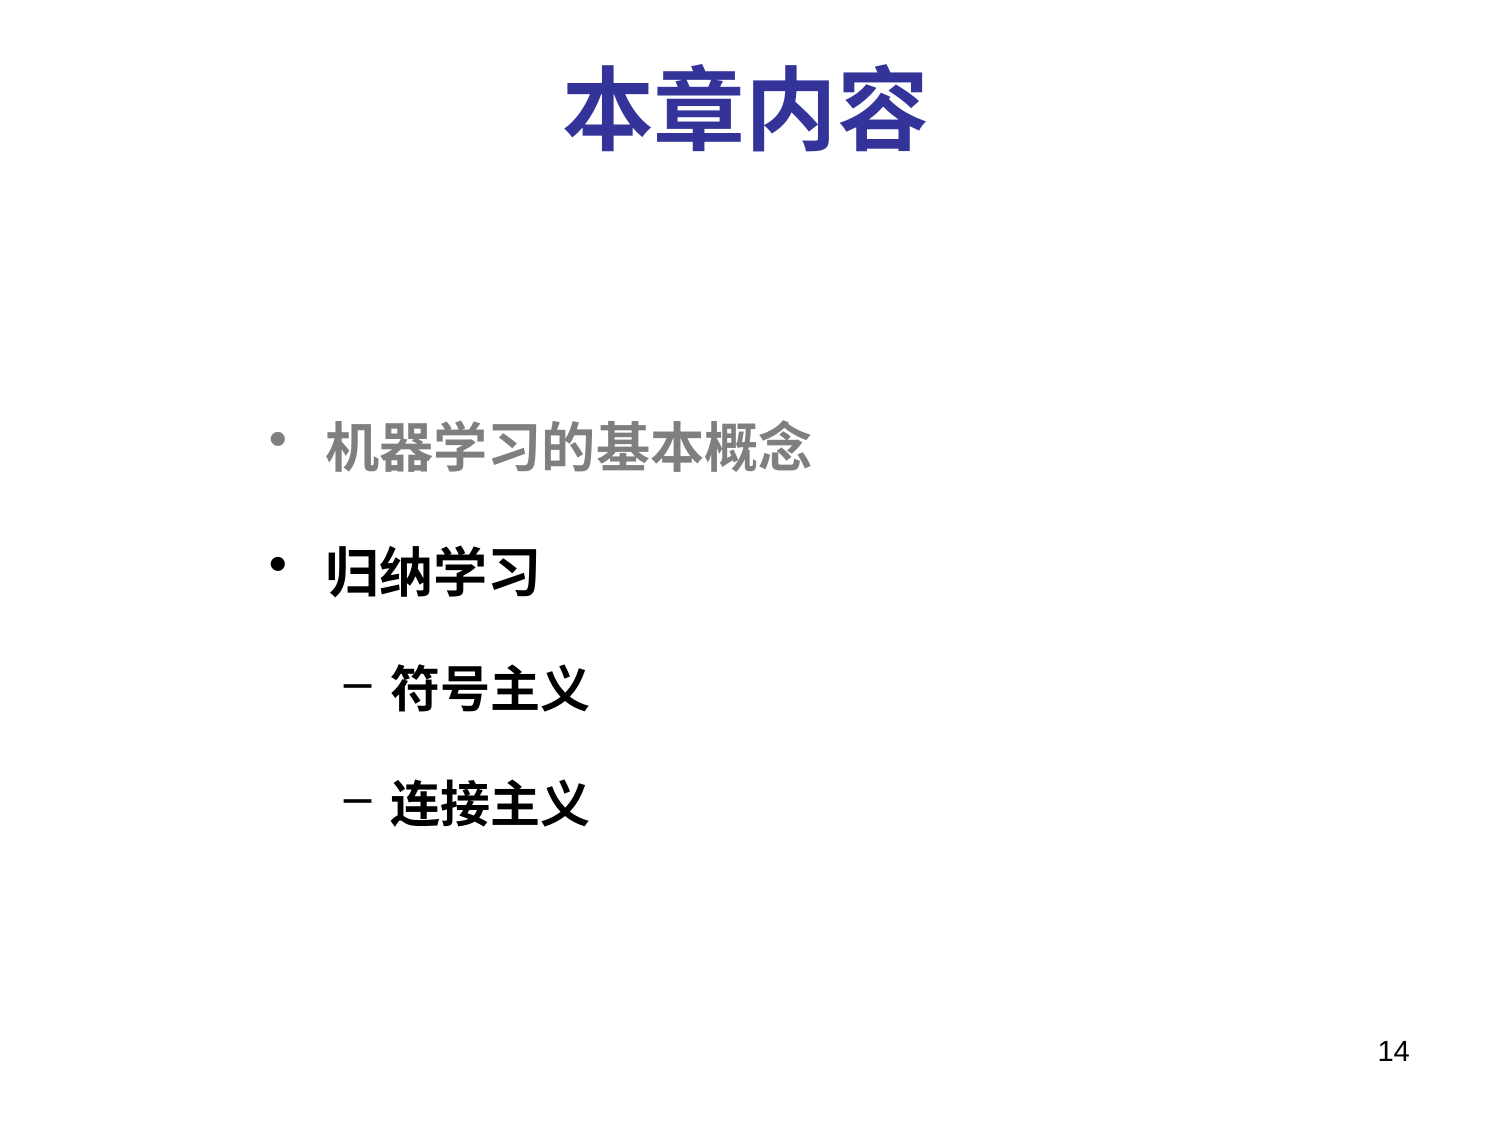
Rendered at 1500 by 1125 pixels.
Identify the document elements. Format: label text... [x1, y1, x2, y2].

slide_number 14 [1074, 1024, 1425, 1103]
list 机器学习的基本概念 归纳学习 符号主义 连接主义 [253, 373, 1329, 1027]
title 本章内容 [70, 13, 1421, 201]
